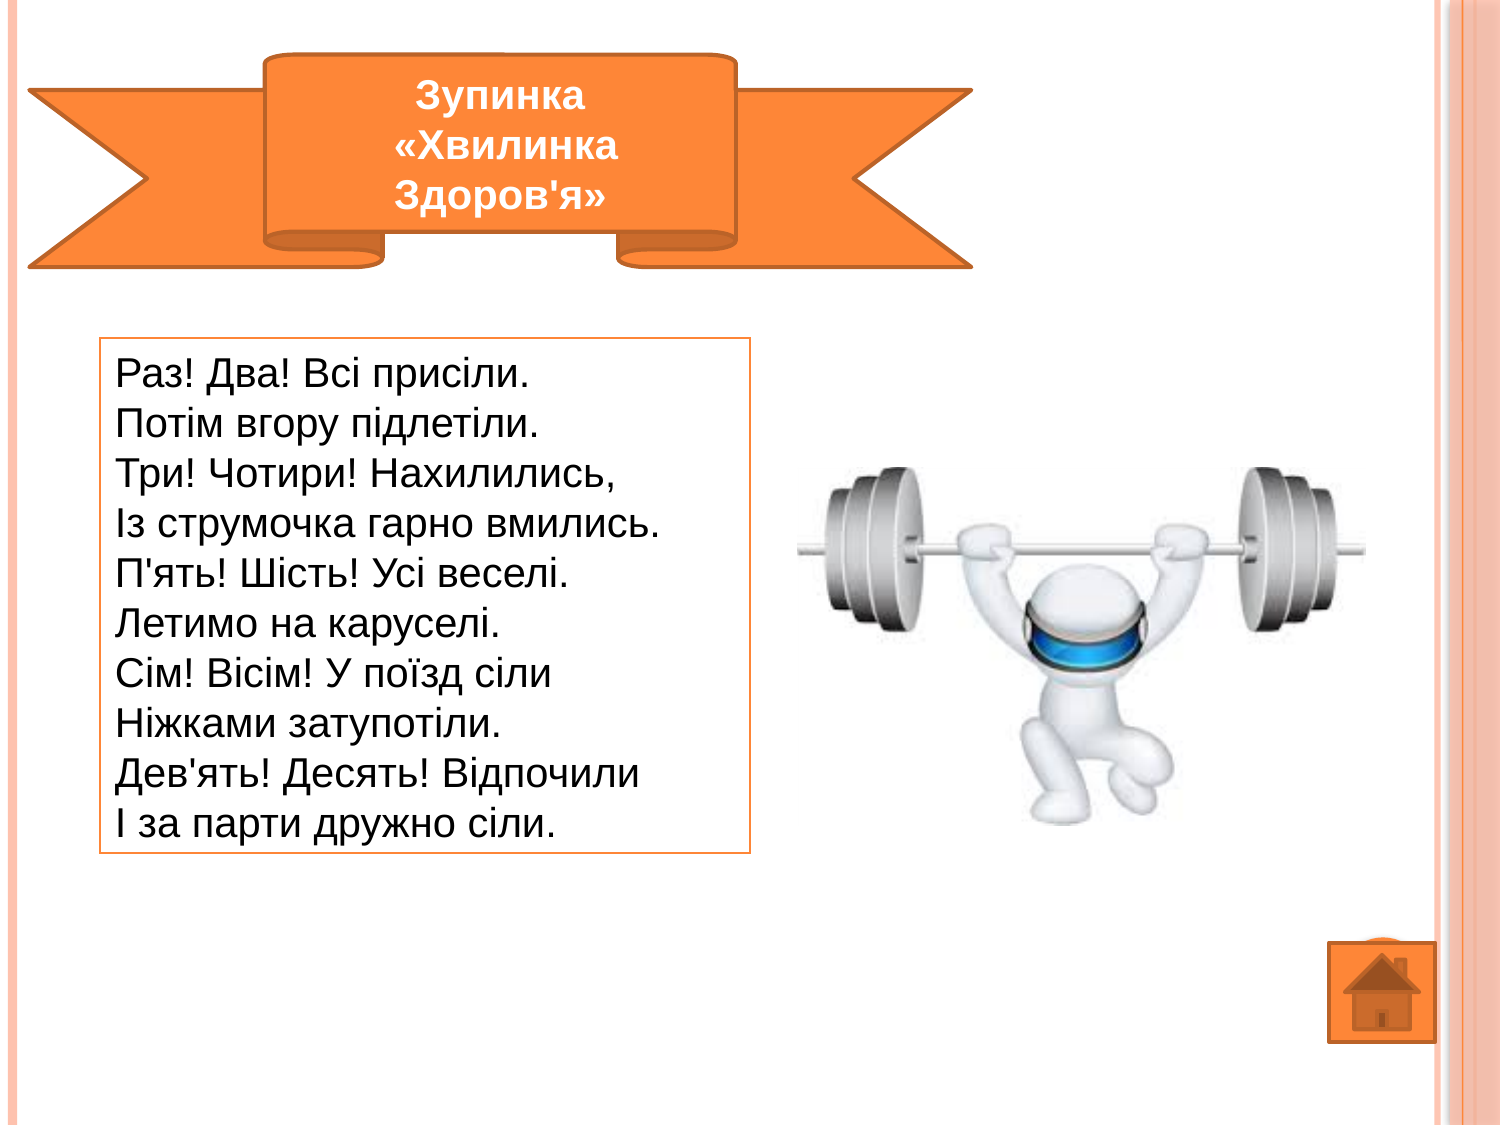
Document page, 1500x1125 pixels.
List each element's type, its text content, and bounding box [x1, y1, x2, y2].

text_box [1327, 941, 1437, 1044]
picture [796, 467, 1367, 827]
text_box Зупинка «Хвилинка Здоров'я» [27, 52, 974, 270]
text_box Раз! Два! Всі присіли. Потім вгору підлетіли. Три! Чотири! Нахилились, Із струмочка гарно вмились. П'ять! Шість! Усі веселі. Летимо на каруселі. Сім! Вісім! У поїзд сіли Ніжками затупотіли. Дев'ять! Десять! Відпочили І за парти дружно сіли. [100, 337, 750, 853]
